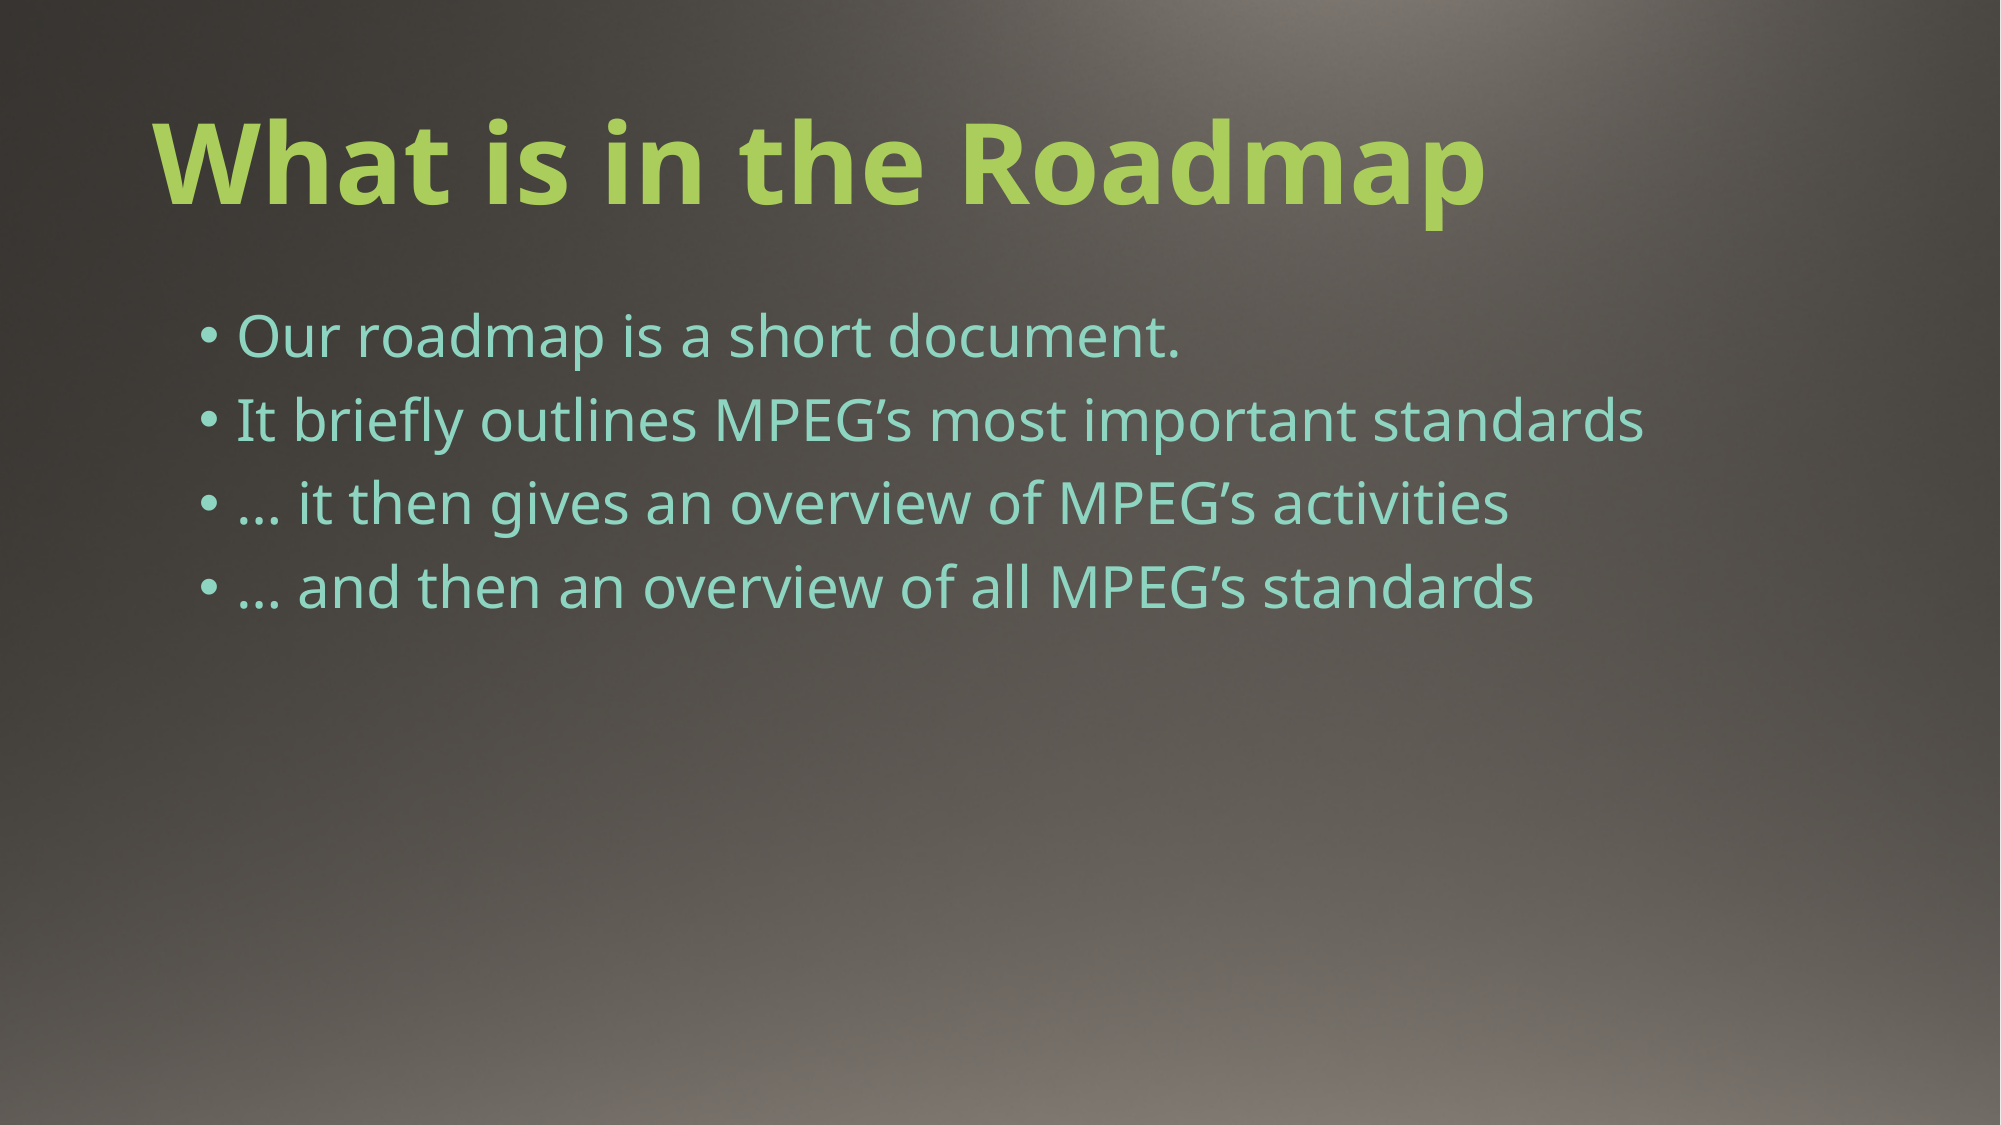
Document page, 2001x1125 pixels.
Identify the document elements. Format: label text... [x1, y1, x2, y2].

picture [0, 0, 2001, 1125]
list Our roadmap is a short document. It briefly outlines MPEG’s most important standards … it then gives an overview of MPEG’s activities … and then an overview of all MPEG’s standards [183, 299, 1863, 1014]
title What is in the Roadmap [137, 59, 1863, 278]
